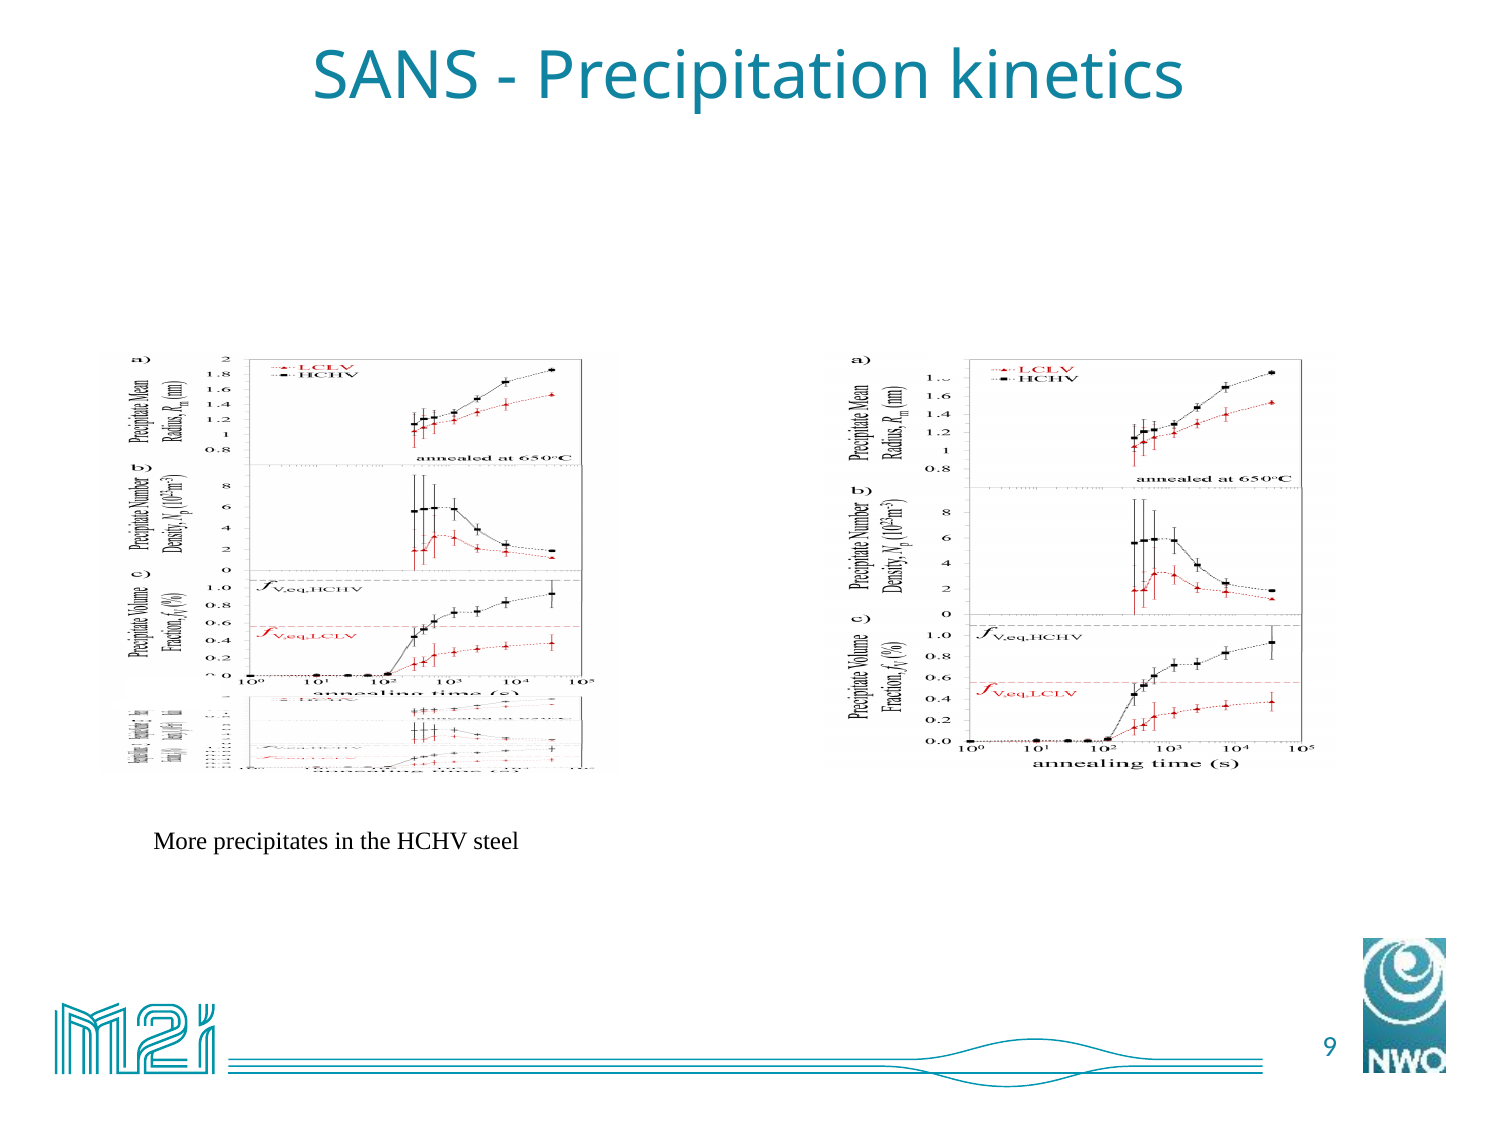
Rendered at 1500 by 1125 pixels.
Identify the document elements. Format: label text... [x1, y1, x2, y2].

slide_number 9 [1272, 1015, 1344, 1075]
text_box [100, 352, 619, 773]
text_box More precipitates in the HCHV steel [138, 817, 535, 862]
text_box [820, 324, 1339, 773]
picture [1363, 938, 1446, 1073]
text_box SANS - Precipitation kinetics [0, 21, 1500, 113]
